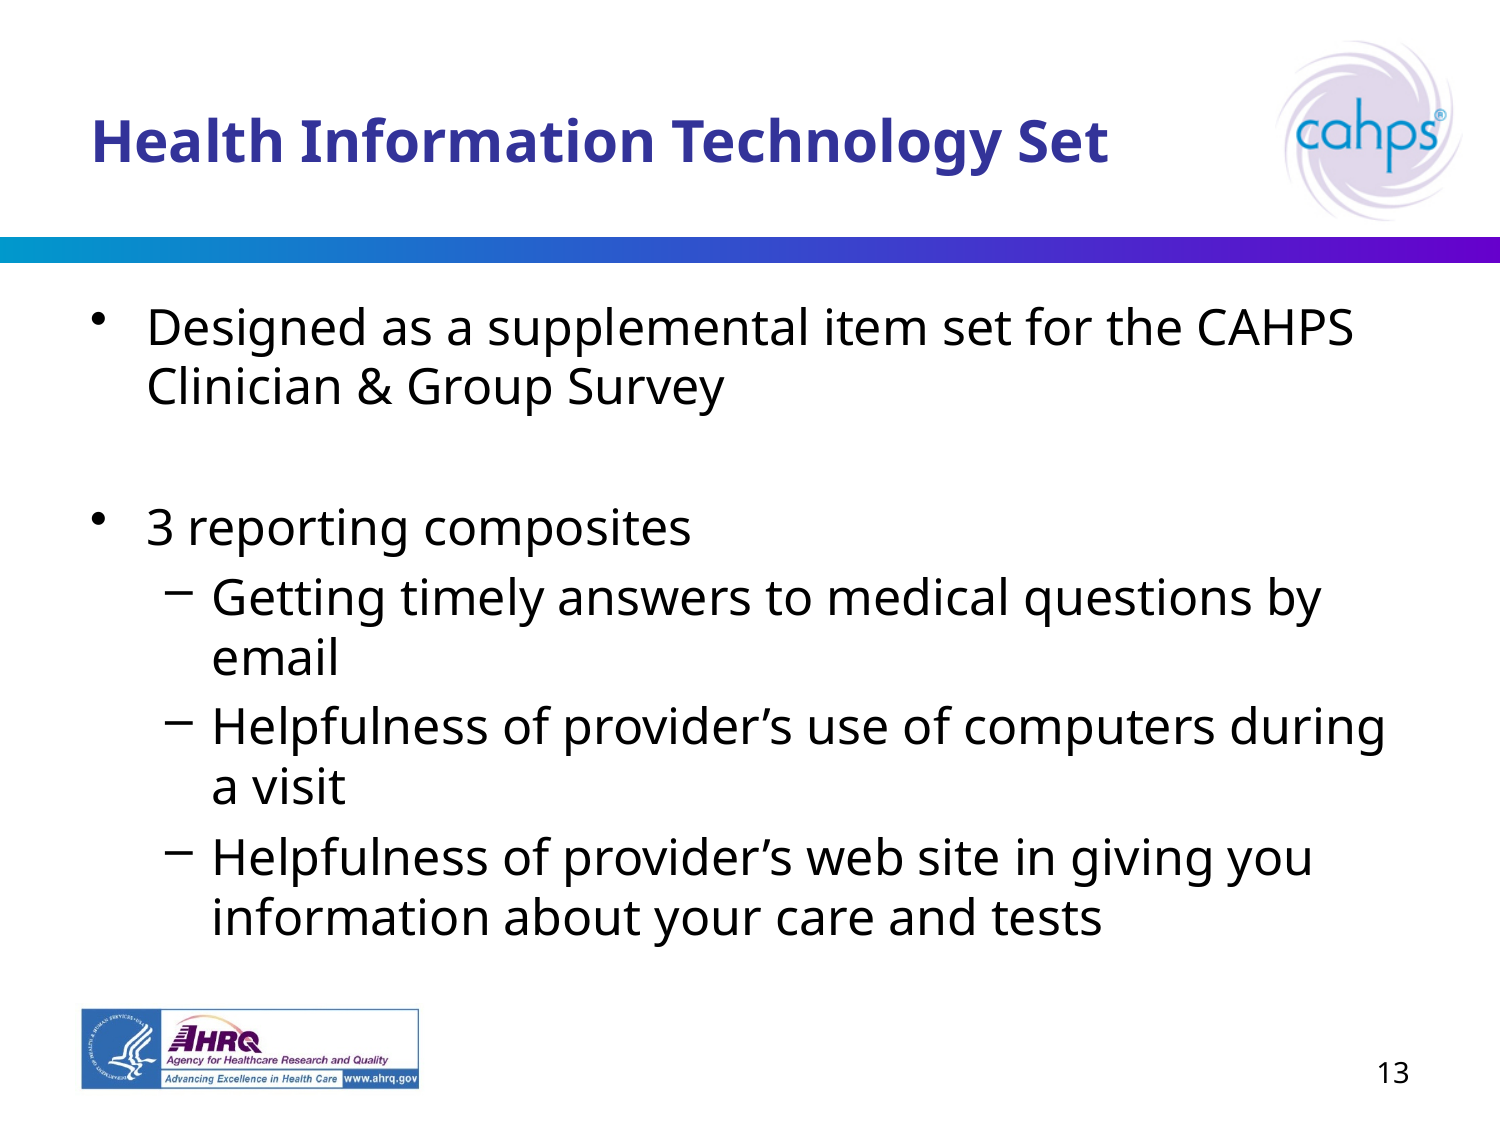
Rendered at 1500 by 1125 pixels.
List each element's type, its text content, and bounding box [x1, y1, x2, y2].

picture [1275, 37, 1463, 225]
title Health Information Technology Set [74, 44, 1313, 233]
slide_number 13 [1074, 1046, 1426, 1125]
list Designed as a supplemental item set for the CAHPS Clinician & Group Survey 3 reporting composites Getting timely answers to medical questions by email Helpfulness of provider’s use of computers during a visit Helpfulness of provider’s web site in giving you information about your care and tests [74, 287, 1426, 1006]
picture [75, 1006, 425, 1096]
